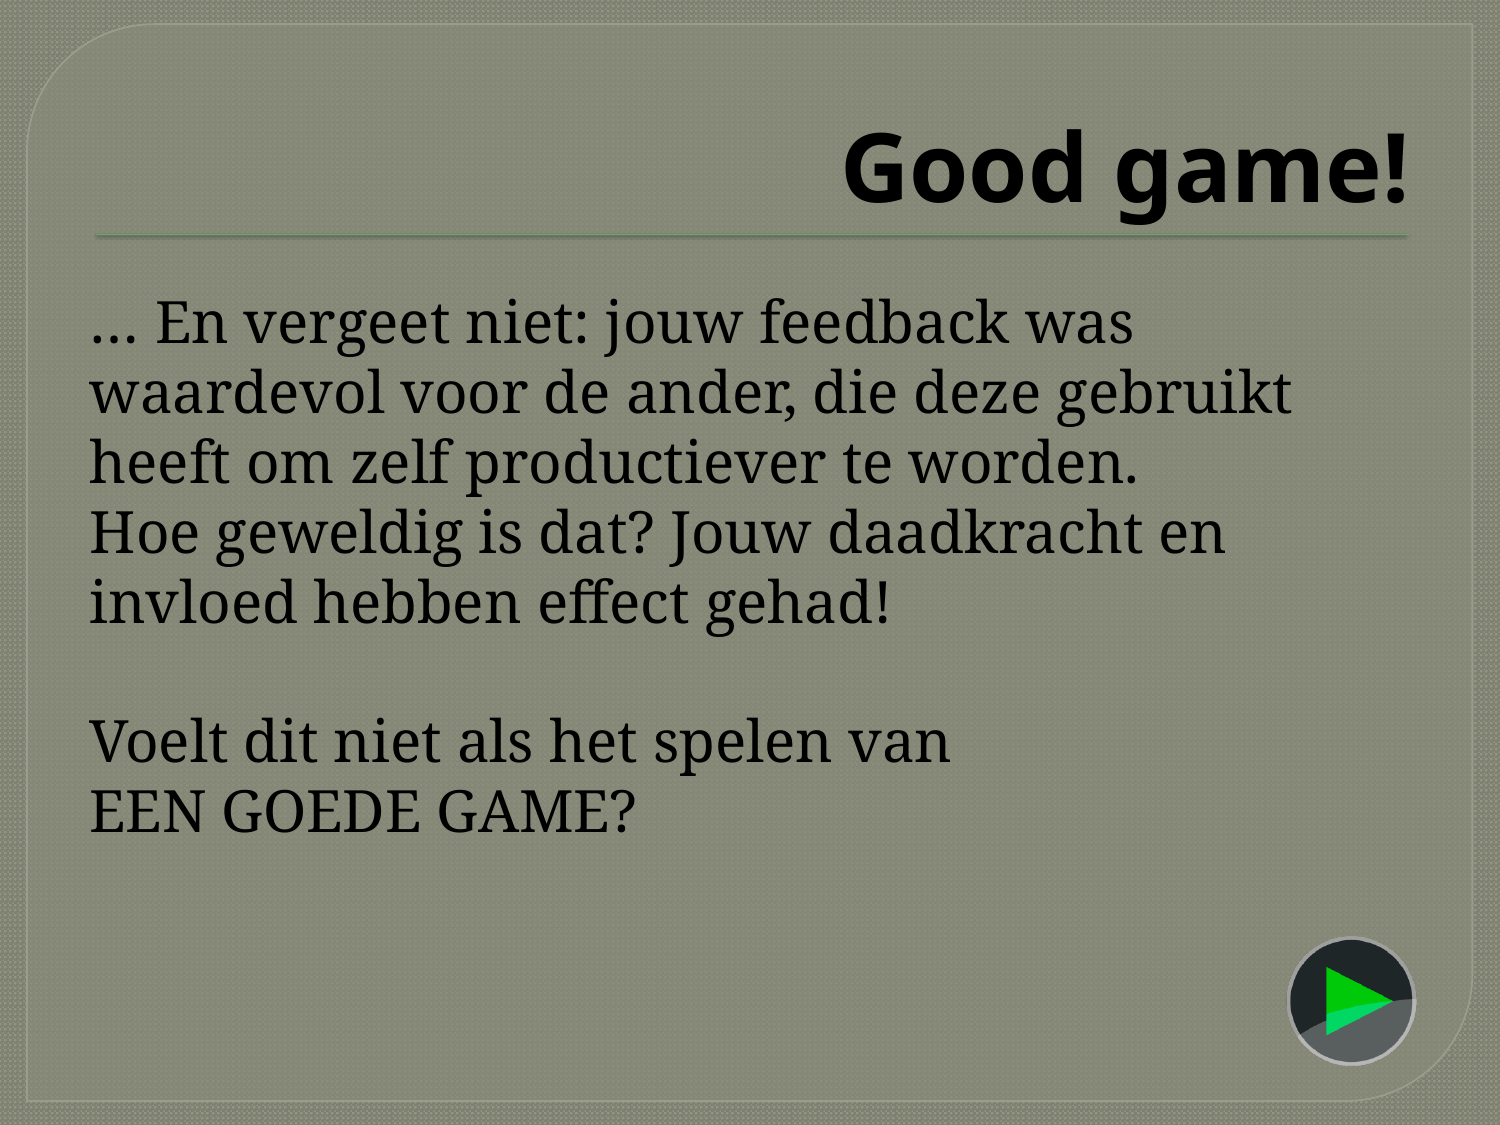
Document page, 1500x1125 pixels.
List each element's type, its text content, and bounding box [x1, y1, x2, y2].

picture [1269, 917, 1434, 1083]
list … En vergeet niet: jouw feedback was waardevol voor de ander, die deze gebruikt heeft om zelf productiever te worden. Hoe geweldig is dat? Jouw daadkracht en invloed hebben effect gehad! Voelt dit niet als het spelen van EEN GOEDE GAME? [75, 208, 1436, 1106]
title Good game! [75, 41, 1425, 208]
